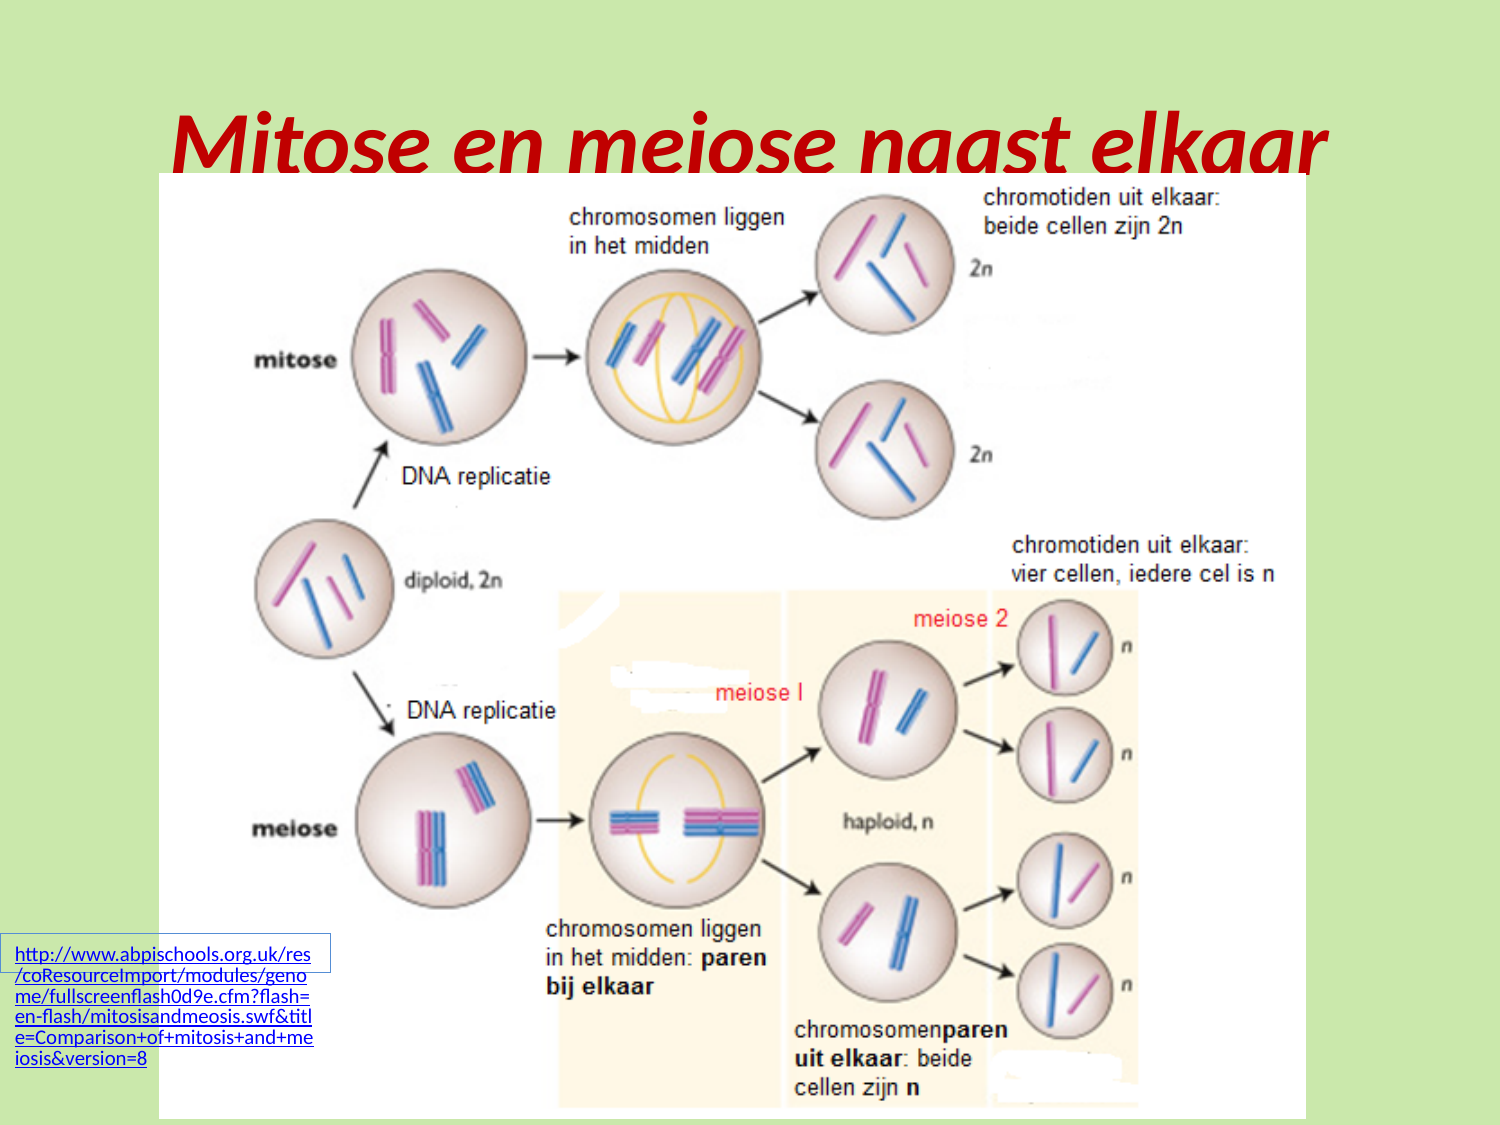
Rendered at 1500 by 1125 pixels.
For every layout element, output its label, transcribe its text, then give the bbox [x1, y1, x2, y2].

title Mitose en meiose naast elkaar [75, 45, 1425, 233]
text_box http://www.abpischools.org.uk/res/coResourceImport/modules/genome/fullscreenflash0d9e.cfm?flash=en-flash/mitosisandmeosis.swf&title=Comparison+of+mitosis+and+meiosis&version=8 [0, 933, 154, 973]
picture [159, 173, 1306, 1119]
